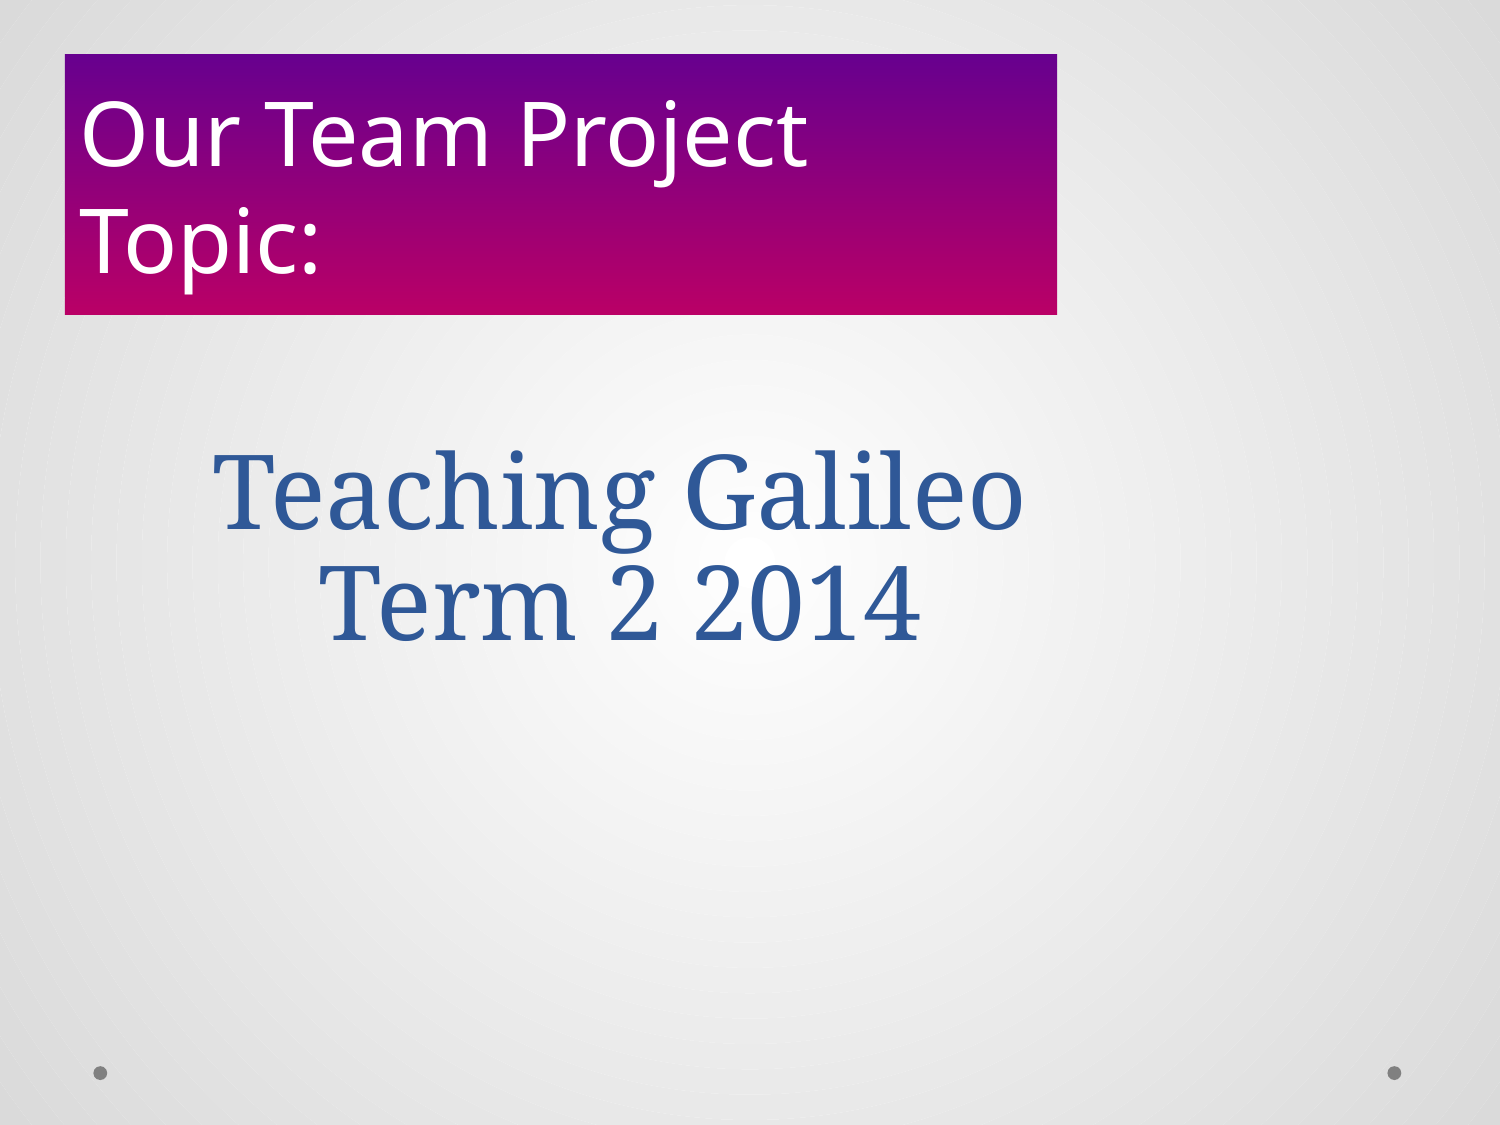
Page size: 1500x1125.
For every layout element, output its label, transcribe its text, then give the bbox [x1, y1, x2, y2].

text_box Our Team Project Topic: [64, 54, 1058, 315]
title Teaching Galileo Term 2 2014 [170, 428, 1069, 669]
